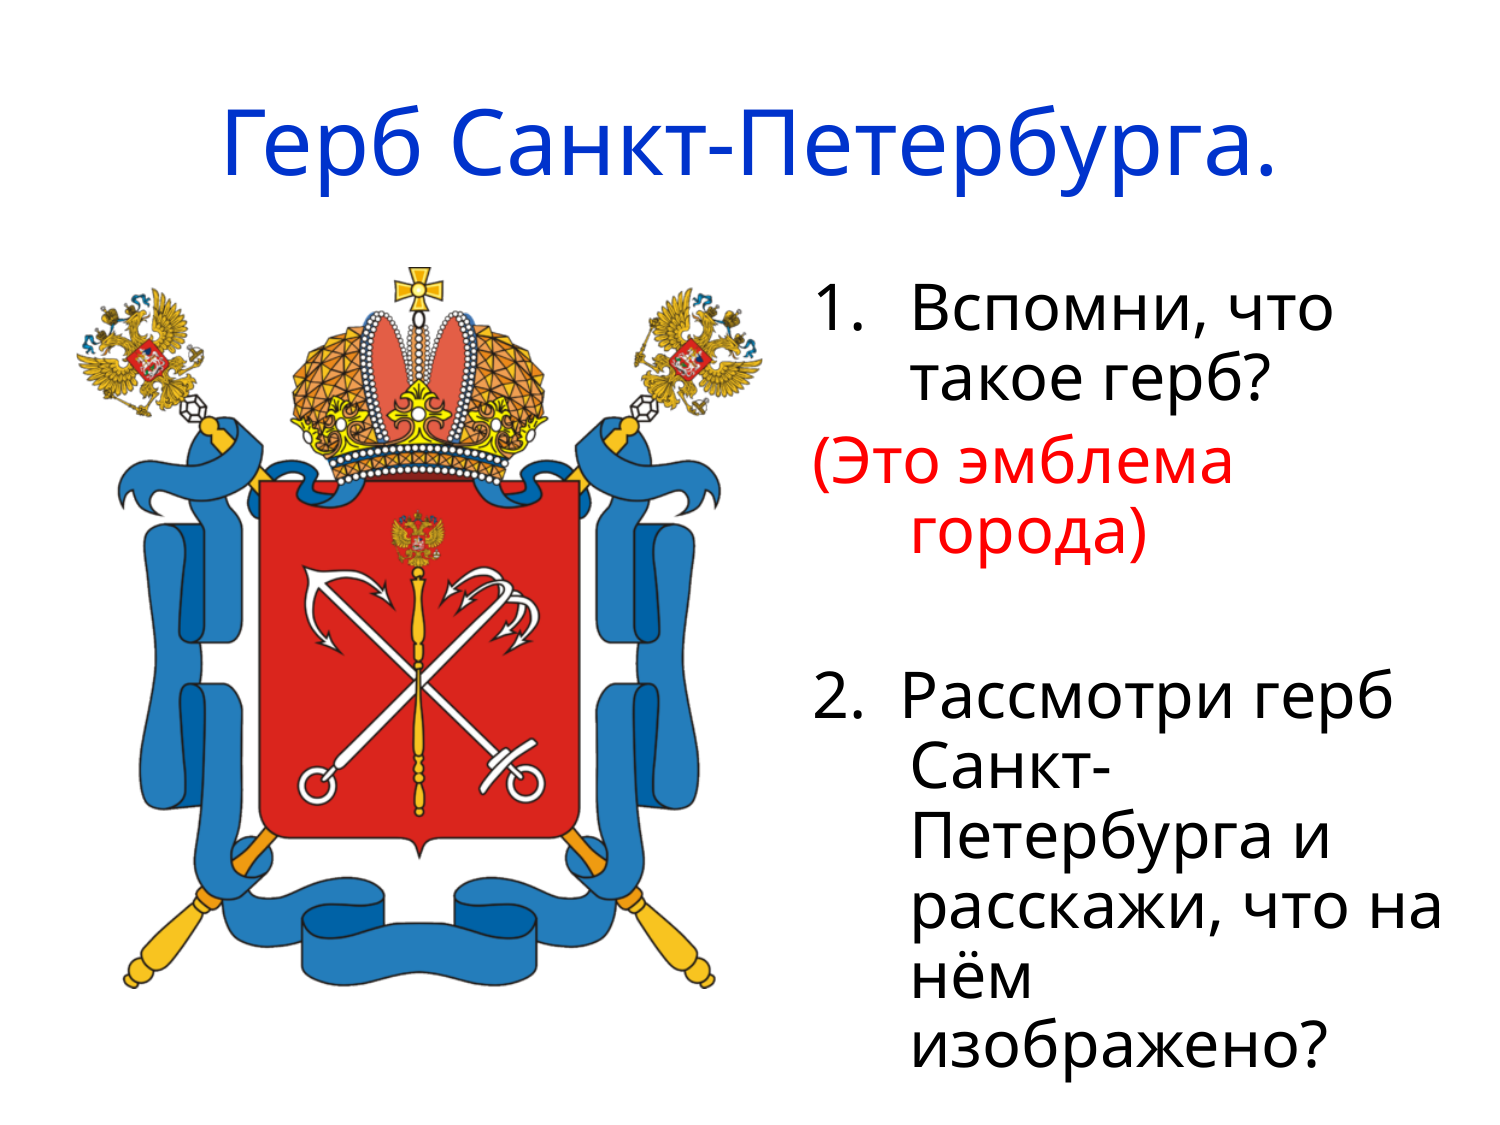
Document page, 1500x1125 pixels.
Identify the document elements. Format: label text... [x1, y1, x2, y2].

title Герб Санкт-Петербурга. [75, 45, 1425, 233]
list Вспомни, что такое герб? (Это эмблема города) 2. Рассмотри герб Санкт-Петербурга и расскажи, что на нём изображено? [797, 267, 1474, 1094]
picture [76, 266, 763, 990]
